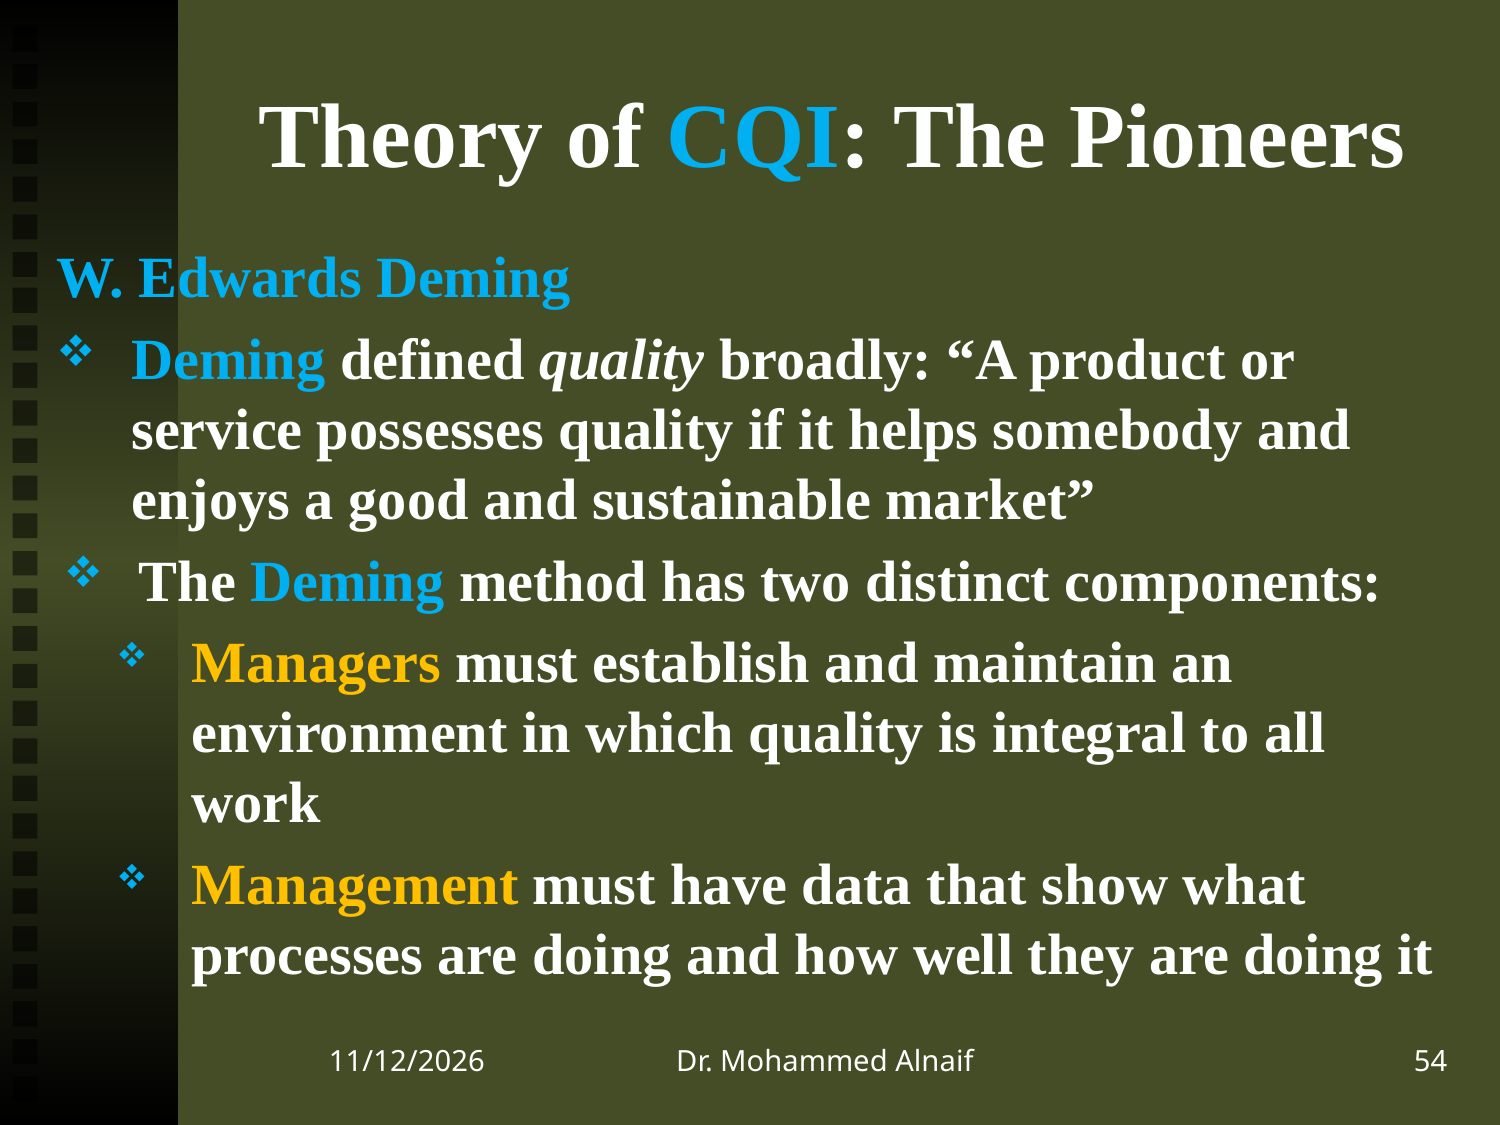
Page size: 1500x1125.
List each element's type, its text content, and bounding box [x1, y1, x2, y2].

footer Dr. Mohammed Alnaif [587, 1024, 1063, 1101]
subtitle W. Edwards Deming Deming defined quality broadly: “A product or service possesses quality if it helps somebody and enjoys a good and sustainable market” The Deming method has two distinct components: Managers must establish and maintain an environment in which quality is integral to all work Management must have data that show what processes are doing and how well they are doing it [41, 231, 1471, 1012]
slide_number 54 [1149, 1024, 1463, 1101]
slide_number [187, 1024, 501, 1101]
title Theory of CQI: The Pioneers [194, 42, 1471, 221]
